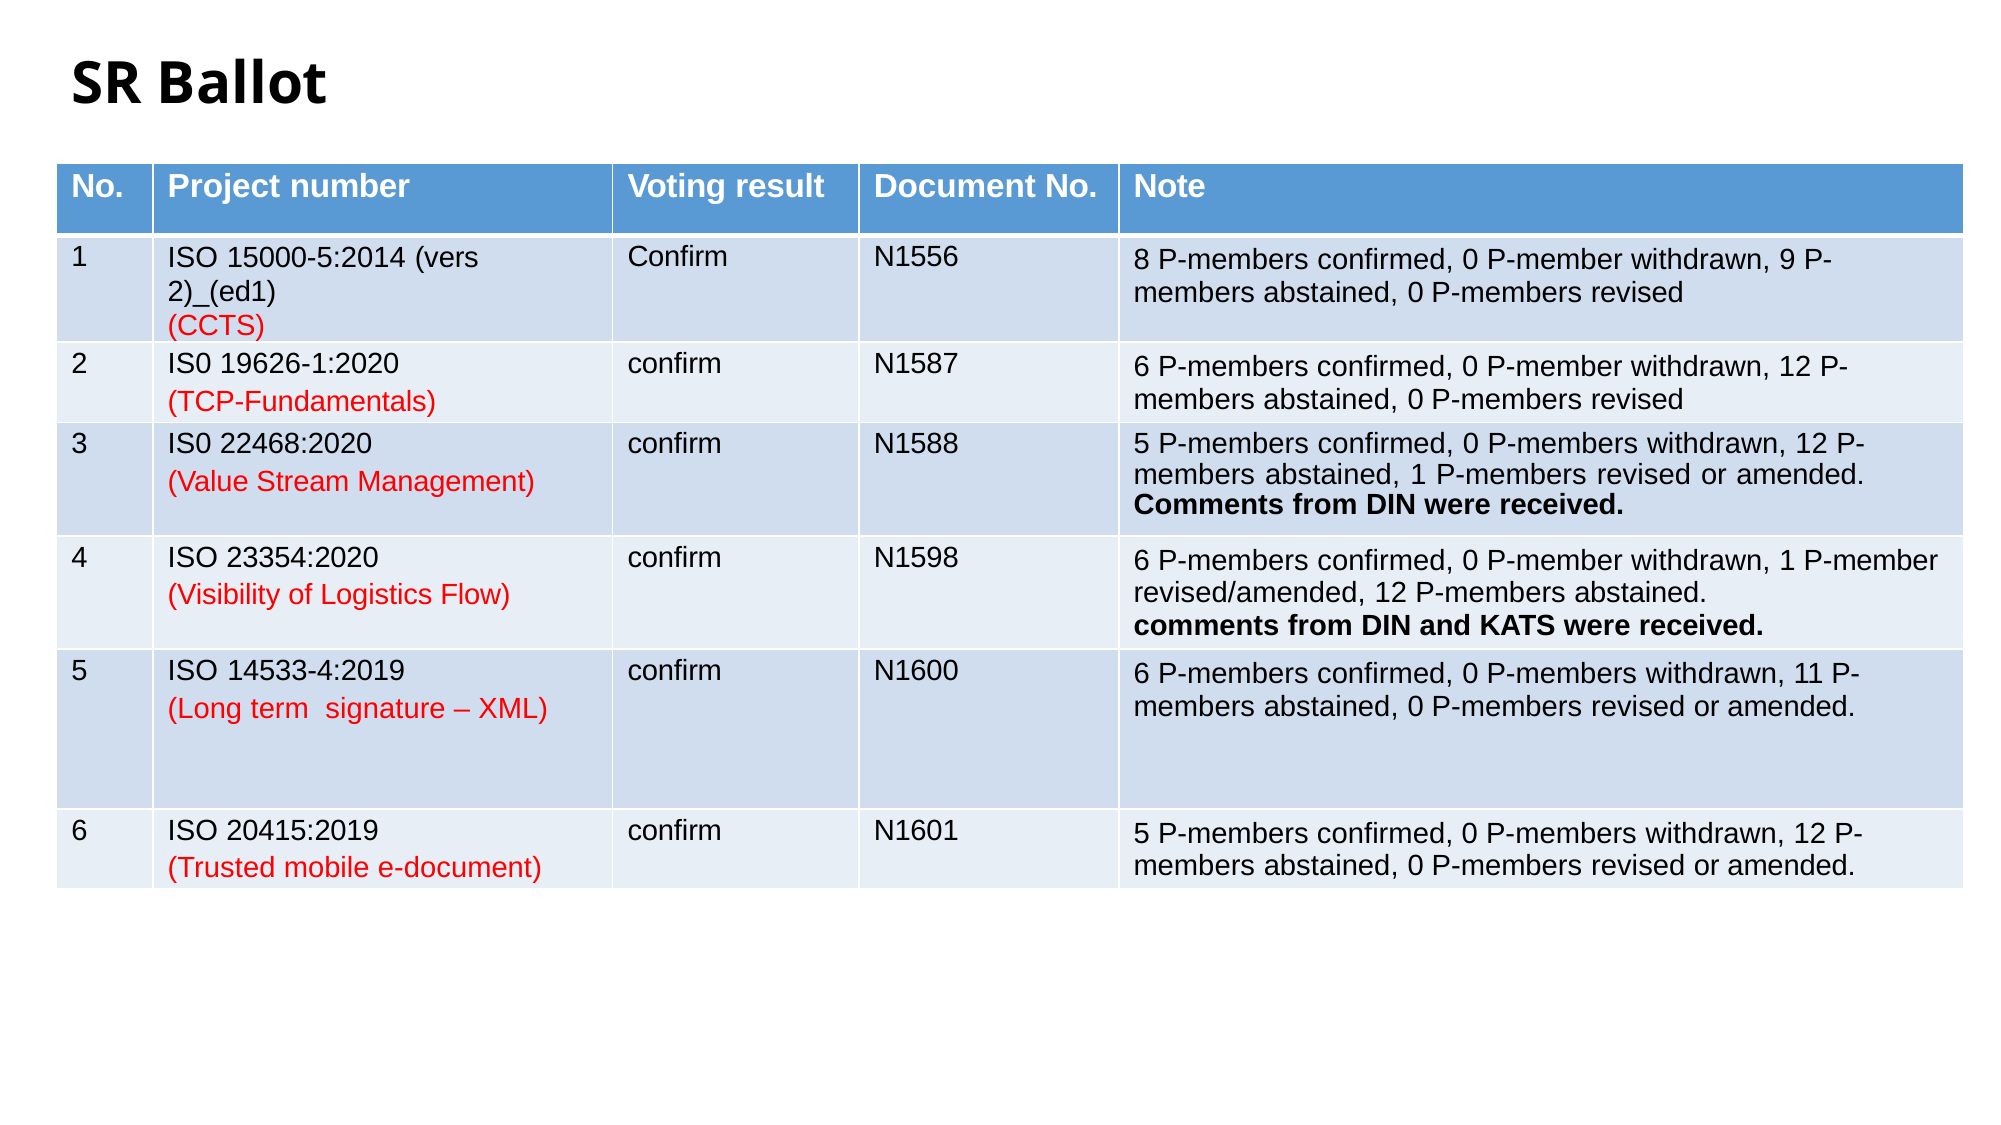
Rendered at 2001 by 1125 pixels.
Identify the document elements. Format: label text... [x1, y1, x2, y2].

table_cell 1 [57, 238, 152, 341]
table_cell N1601 [860, 810, 1118, 888]
table_cell N1588 [860, 423, 1118, 535]
table_cell 3 [57, 423, 152, 535]
table_cell confirm [613, 537, 858, 648]
table_cell IS0 22468:2020 (Value Stream Management) [154, 423, 612, 535]
table_cell confirm [613, 343, 858, 422]
table_cell 5 [57, 650, 152, 808]
table_header Project number [154, 164, 612, 233]
table_cell 4 [57, 537, 152, 648]
table_header No. [57, 164, 152, 233]
table_cell 8 P-members confirmed, 0 P-member withdrawn, 9 P- members abstained, 0 P-members revised [1120, 238, 1963, 341]
table_cell ISO 14533-4:2019 (Long term signature – XML) [154, 650, 612, 808]
table_cell 6 P-members confirmed, 0 P-member withdrawn, 12 P- members abstained, 0 P-members revised [1120, 343, 1963, 422]
text_box SR Ballot [56, 38, 510, 123]
table_cell Confirm [613, 238, 858, 341]
table_cell 6 P-members confirmed, 0 P-members withdrawn, 11 P- members abstained, 0 P-members revised or amended. [1120, 650, 1963, 808]
table_cell ISO 20415:2019 (Trusted mobile e-document) [154, 810, 612, 888]
table_cell N1587 [860, 343, 1118, 422]
table_cell 5 P-members confirmed, 0 P-members withdrawn, 12 P- members abstained, 0 P-members revised or amended. [1120, 810, 1963, 888]
table_cell ISO 15000-5:2014 (vers 2)_(ed1) (CCTS) [154, 238, 612, 341]
table_cell confirm [613, 810, 858, 888]
table_cell 6 [57, 810, 152, 888]
table_header Voting result [613, 164, 858, 233]
table_cell confirm [613, 650, 858, 808]
table_header Document No. [860, 164, 1118, 233]
table_cell 2 [57, 343, 152, 422]
table_header Note [1120, 164, 1963, 233]
table_cell ISO 23354:2020 (Visibility of Logistics Flow) [154, 537, 612, 648]
table_cell IS0 19626-1:2020 (TCP-Fundamentals) [154, 343, 612, 422]
table_cell N1556 [860, 238, 1118, 341]
table_cell confirm [613, 423, 858, 535]
table_cell N1600 [860, 650, 1118, 808]
table_cell N1598 [860, 537, 1118, 648]
table_cell 6 P-members confirmed, 0 P-member withdrawn, 1 P-member revised/amended, 12 P-members abstained. comments from DIN and KATS were received. [1120, 537, 1963, 648]
table_cell 5 P-members confirmed, 0 P-members withdrawn, 12 P- members abstained, 1 P-members revised or amended. Comments from DIN were received. [1120, 423, 1963, 535]
